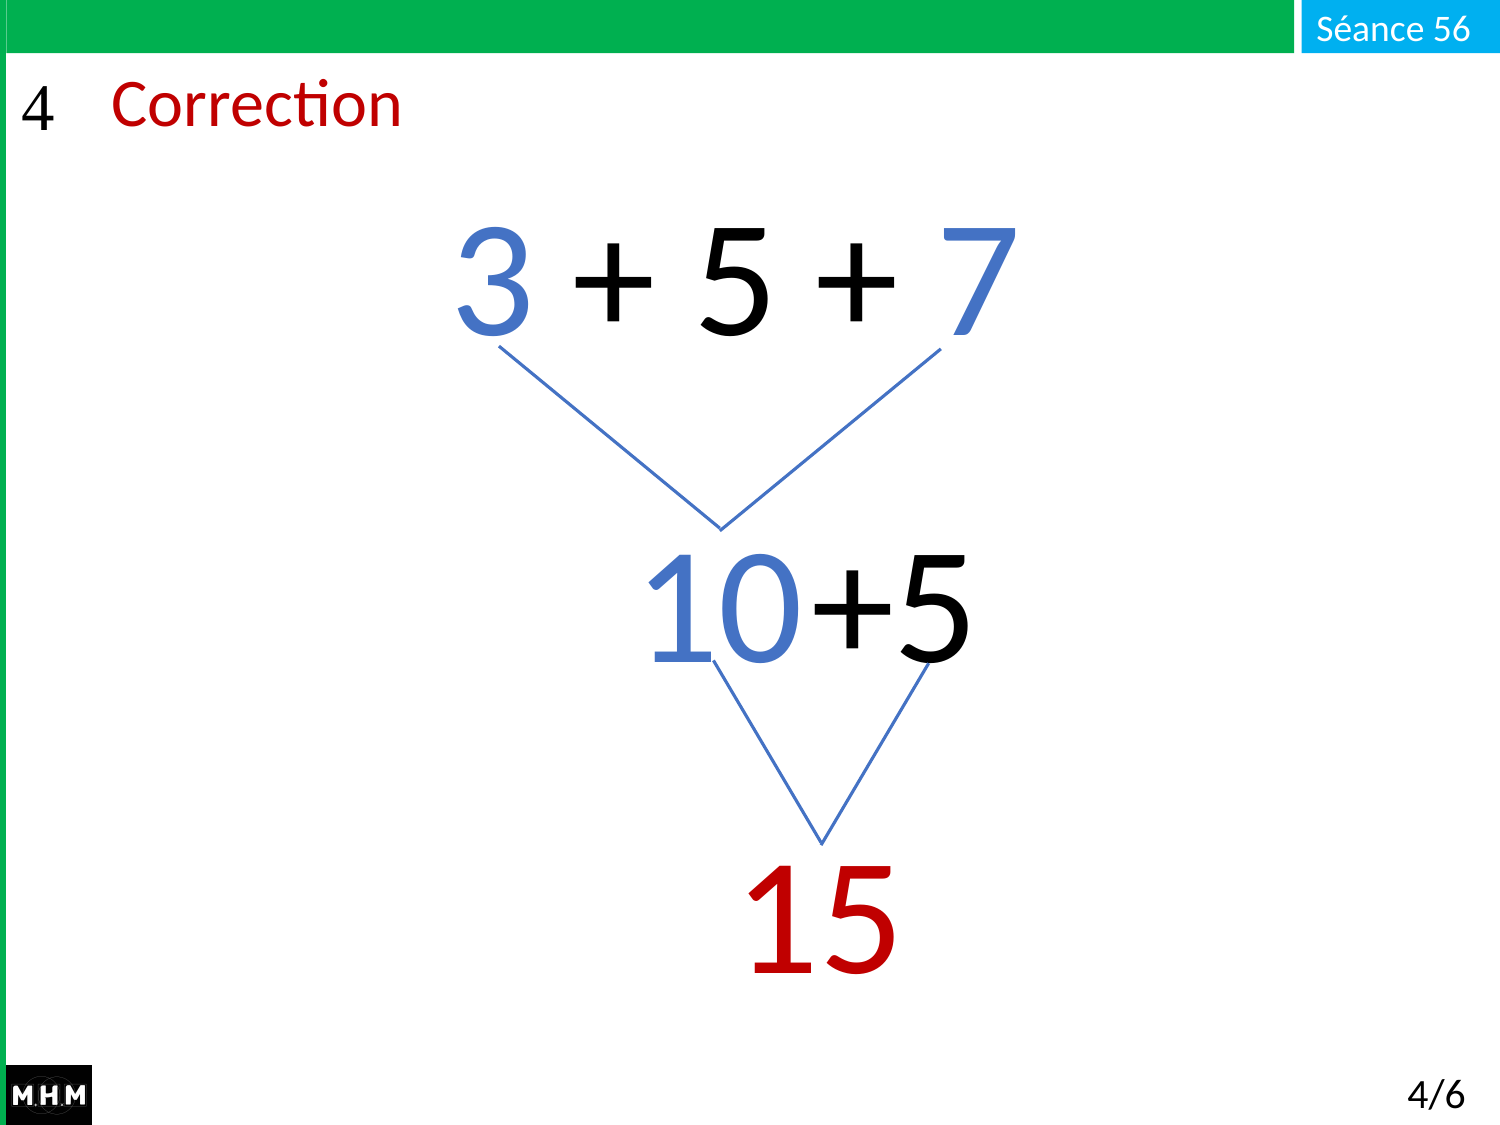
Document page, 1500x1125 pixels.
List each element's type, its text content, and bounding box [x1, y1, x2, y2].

text_box 3 + 5 + 7 [436, 160, 1051, 376]
text_box +5 [796, 488, 1018, 703]
list 4/6 [1373, 1064, 1500, 1125]
title Correction [96, 60, 1391, 150]
text_box 10 [619, 531, 796, 703]
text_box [498, 346, 941, 531]
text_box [713, 660, 929, 846]
text_box 15 [720, 799, 941, 1015]
picture [6, 1065, 92, 1125]
